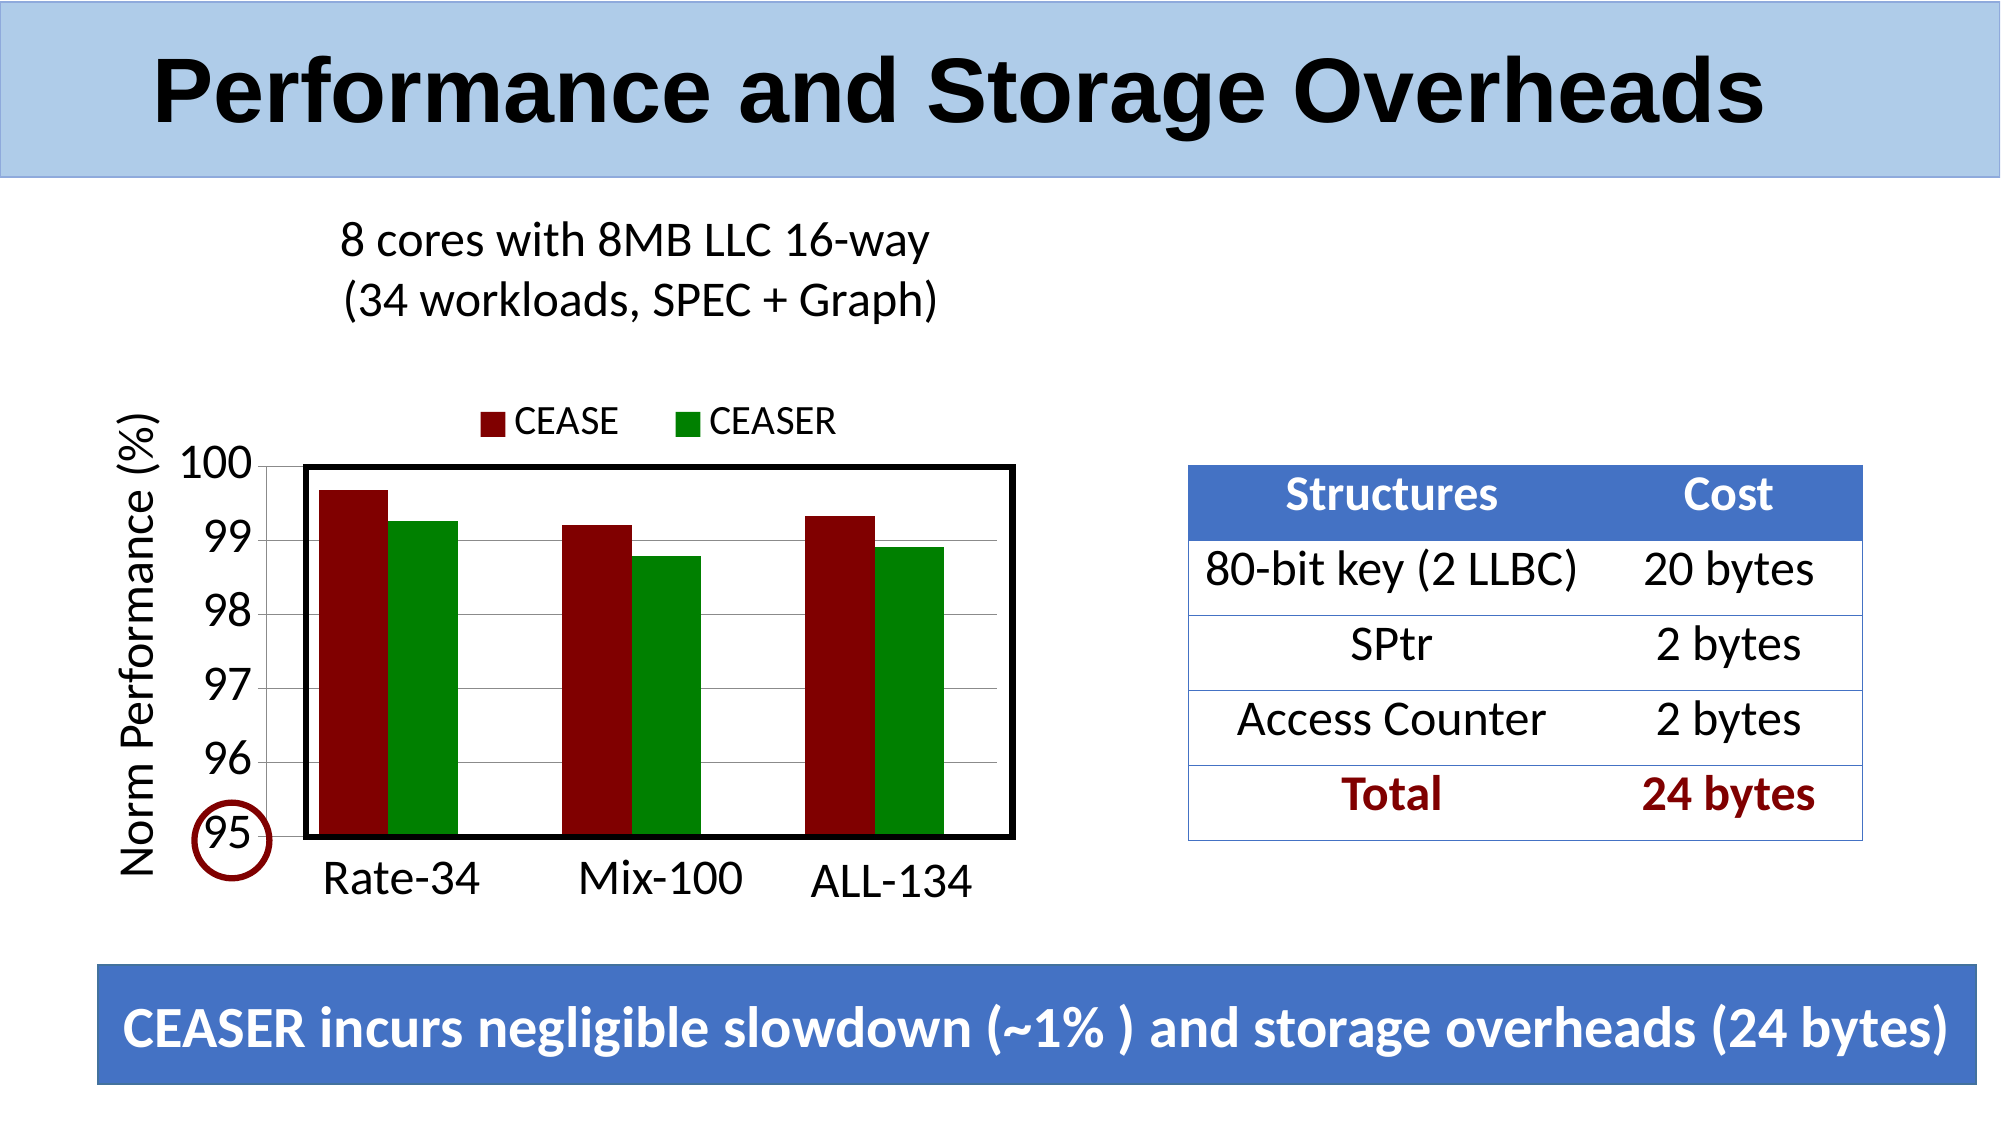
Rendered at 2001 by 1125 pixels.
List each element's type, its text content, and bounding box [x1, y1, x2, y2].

title Performance and Storage Overheads [137, 34, 1863, 151]
table_header Structures [1189, 466, 1595, 540]
table_cell 2 bytes [1595, 616, 1862, 690]
table_cell Total [1189, 766, 1595, 840]
table_cell Access Counter [1189, 691, 1595, 765]
table_cell 20 bytes [1595, 541, 1862, 615]
table_cell 2 bytes [1595, 691, 1862, 765]
table_header Cost [1595, 466, 1862, 540]
table_cell SPtr [1189, 616, 1595, 690]
text_box CEASER incurs negligible slowdown (~1% ) and storage overheads (24 bytes) [97, 964, 1977, 1085]
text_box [95, 376, 1013, 917]
text_box 8 cores with 8MB LLC 16-way (34 workloads, SPEC + Graph) [325, 199, 957, 334]
table_cell 24 bytes [1595, 766, 1862, 840]
table_cell 80-bit key (2 LLBC) [1189, 541, 1595, 615]
